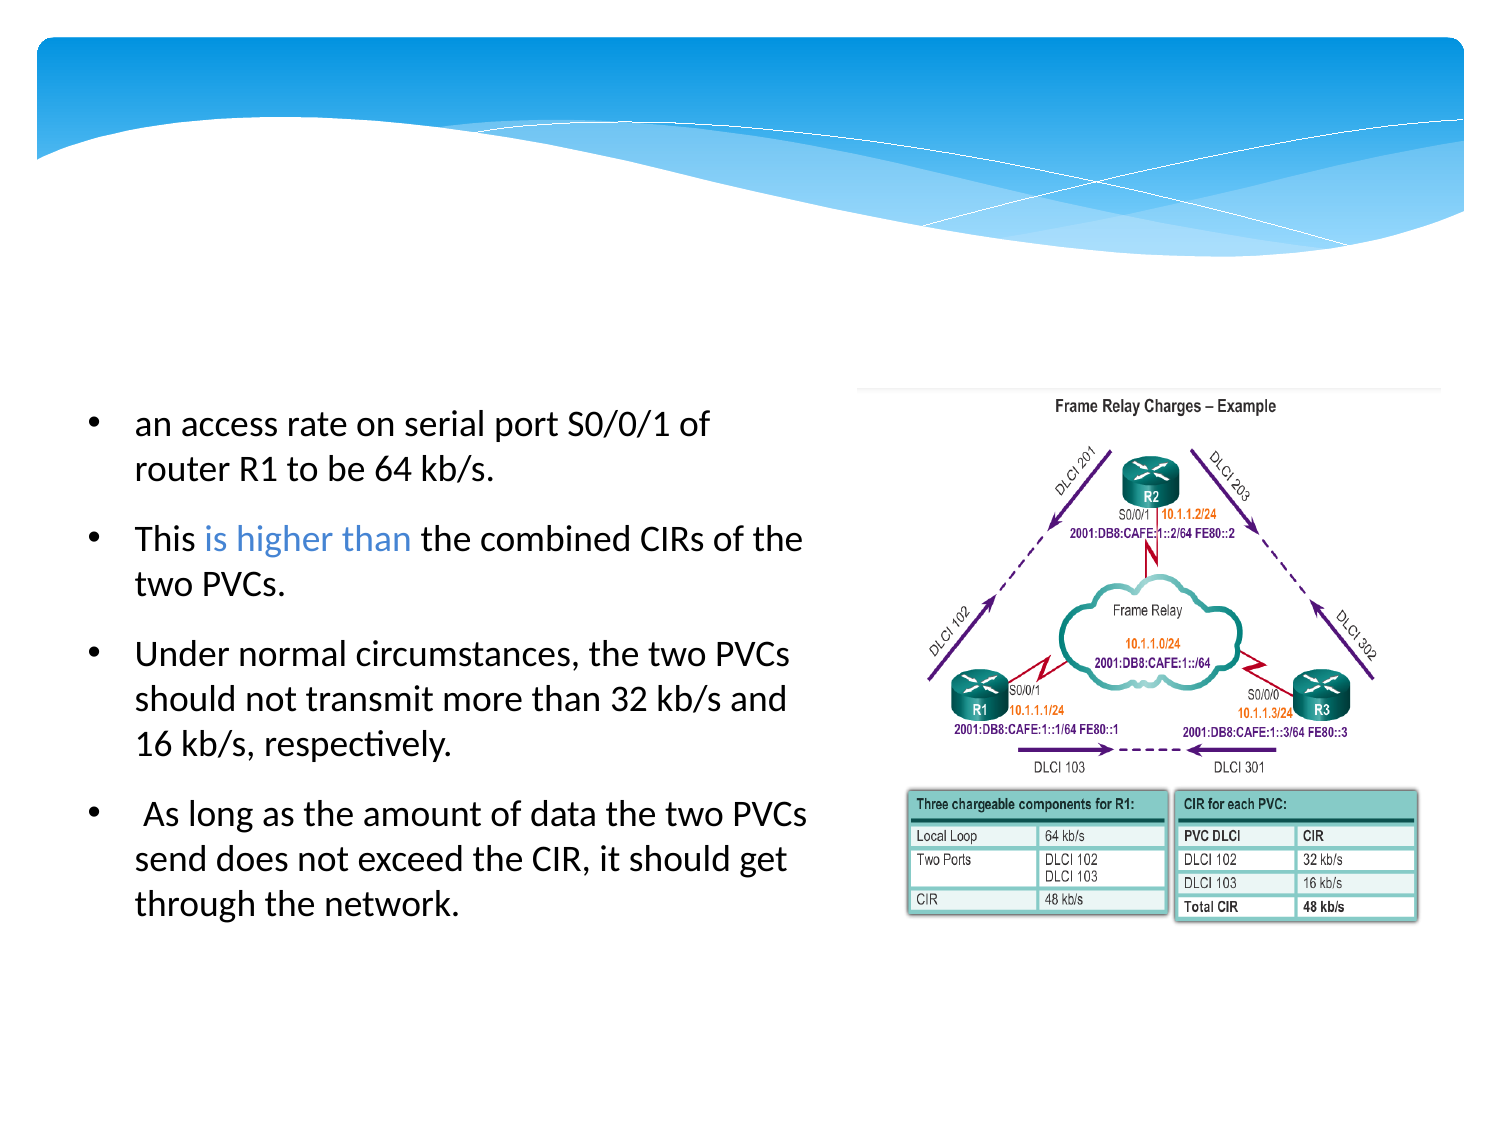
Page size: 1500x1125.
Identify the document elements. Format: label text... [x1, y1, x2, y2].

text_box an access rate on serial port S0/0/1 of router R1 to be 64 kb/s. This is higher than the combined CIRs of the two PVCs. Under normal circumstances, the two PVCs should not transmit more than 32 kb/s and 16 kb/s, respectively. As long as the amount of data the two PVCs send does not exceed the CIR, it should get through the network. [72, 346, 823, 932]
picture [857, 388, 1442, 938]
